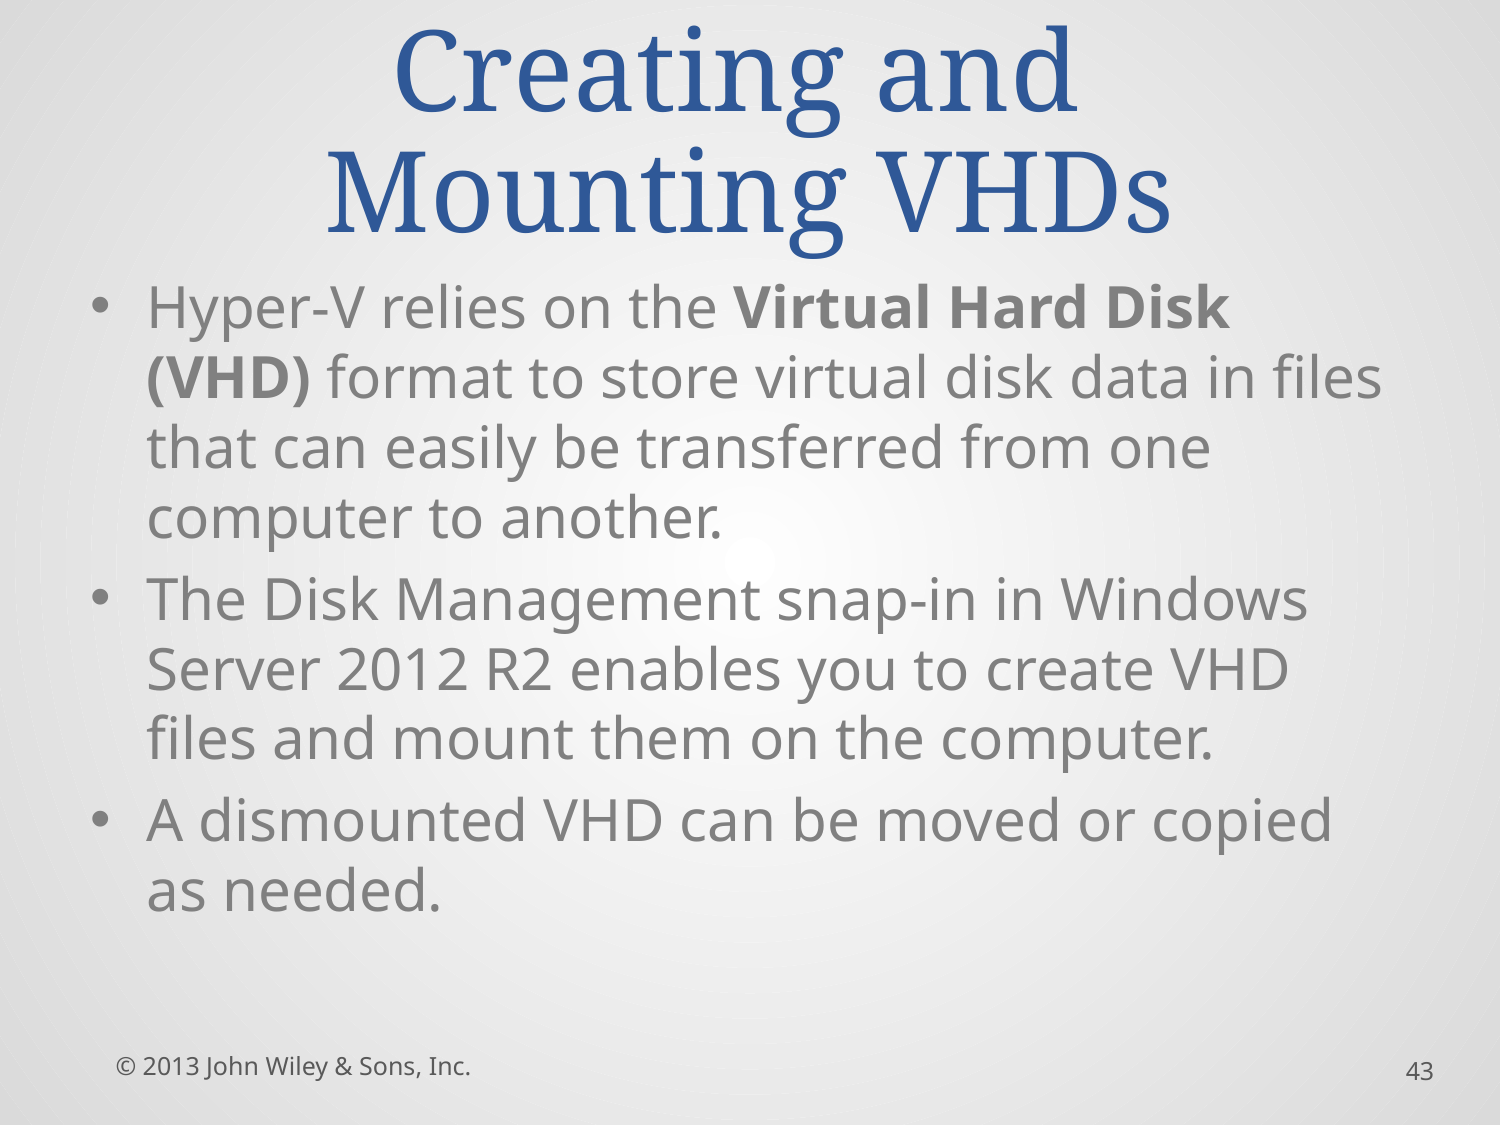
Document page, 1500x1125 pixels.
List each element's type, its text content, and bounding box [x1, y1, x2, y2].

footer © 2013 John Wiley & Sons, Inc. [108, 1037, 576, 1098]
list Hyper-V relies on the Virtual Hard Disk (VHD) format to store virtual disk data in files that can easily be transferred from one computer to another. The Disk Management snap-in in Windows Server 2012 R2 enables you to create VHD files and mount them on the computer. A dismounted VHD can be moved or copied as needed. [75, 262, 1425, 1005]
slide_number 43 [1401, 1042, 1494, 1103]
title Creating and Mounting VHDs [75, 0, 1425, 262]
